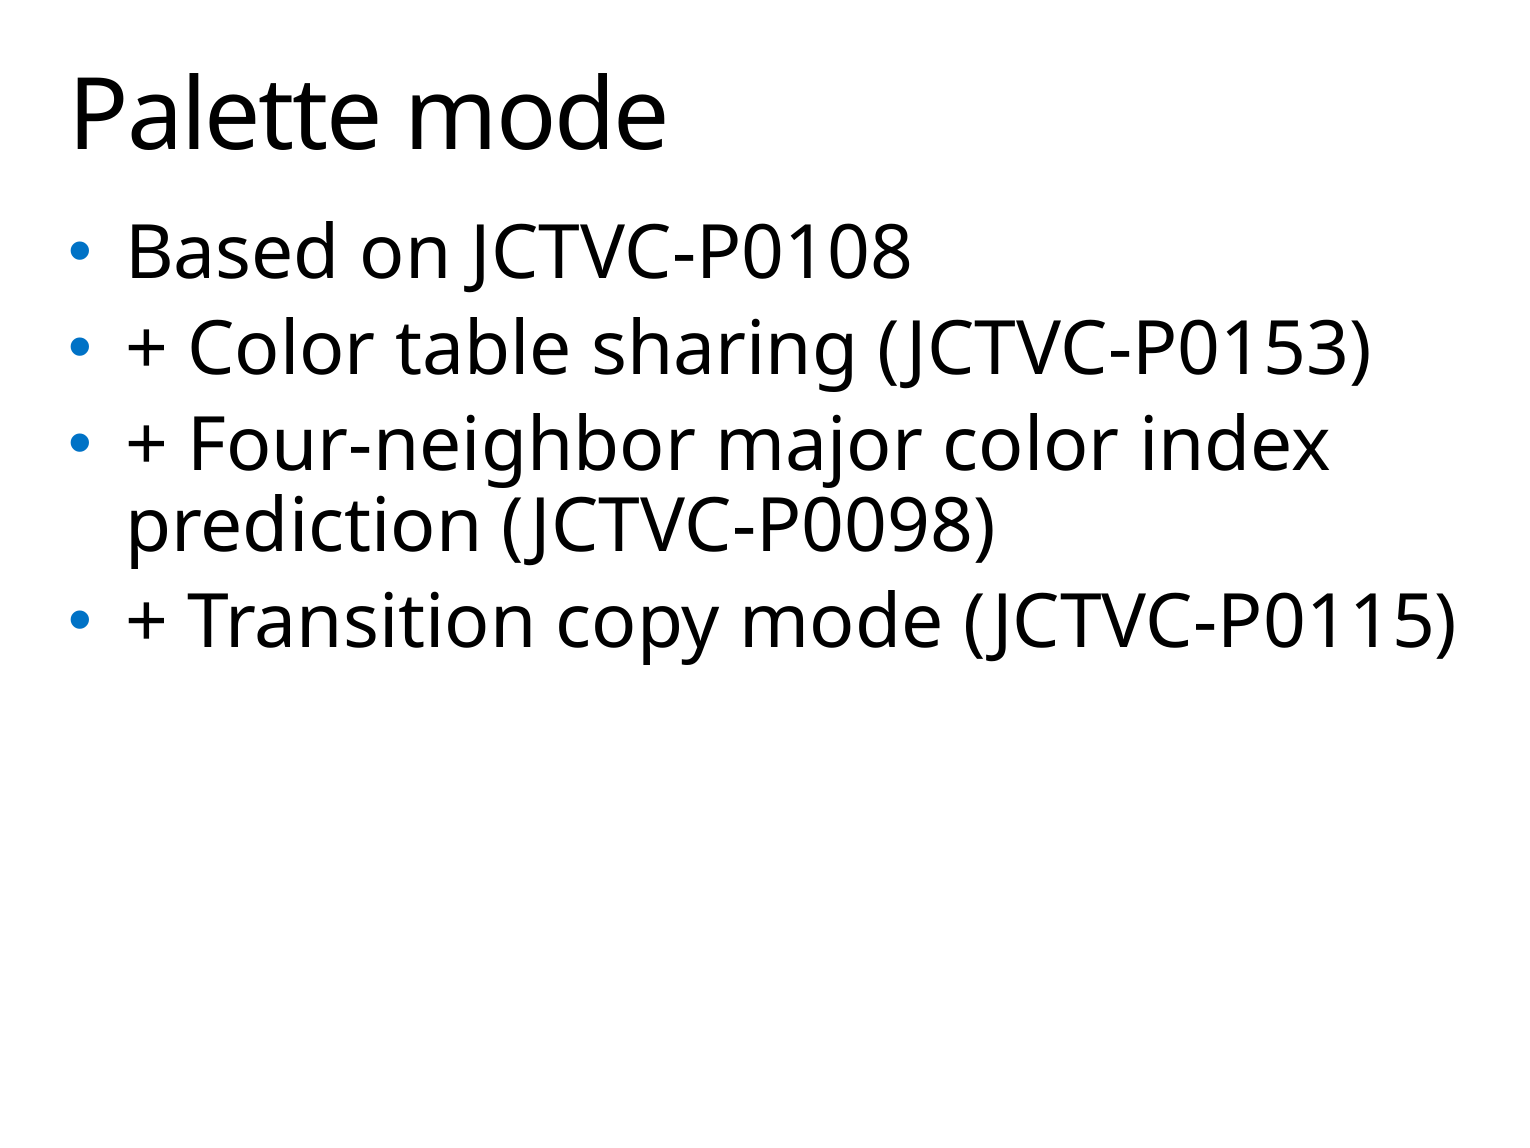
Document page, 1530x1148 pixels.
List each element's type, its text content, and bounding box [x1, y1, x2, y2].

list Based on JCTVC-P0108 + Color table sharing (JCTVC-P0153) + Four-neighbor major color index prediction (JCTVC-P0098) + Transition copy mode (JCTVC-P0115) [44, 198, 1530, 793]
title Palette mode [44, 48, 1485, 199]
